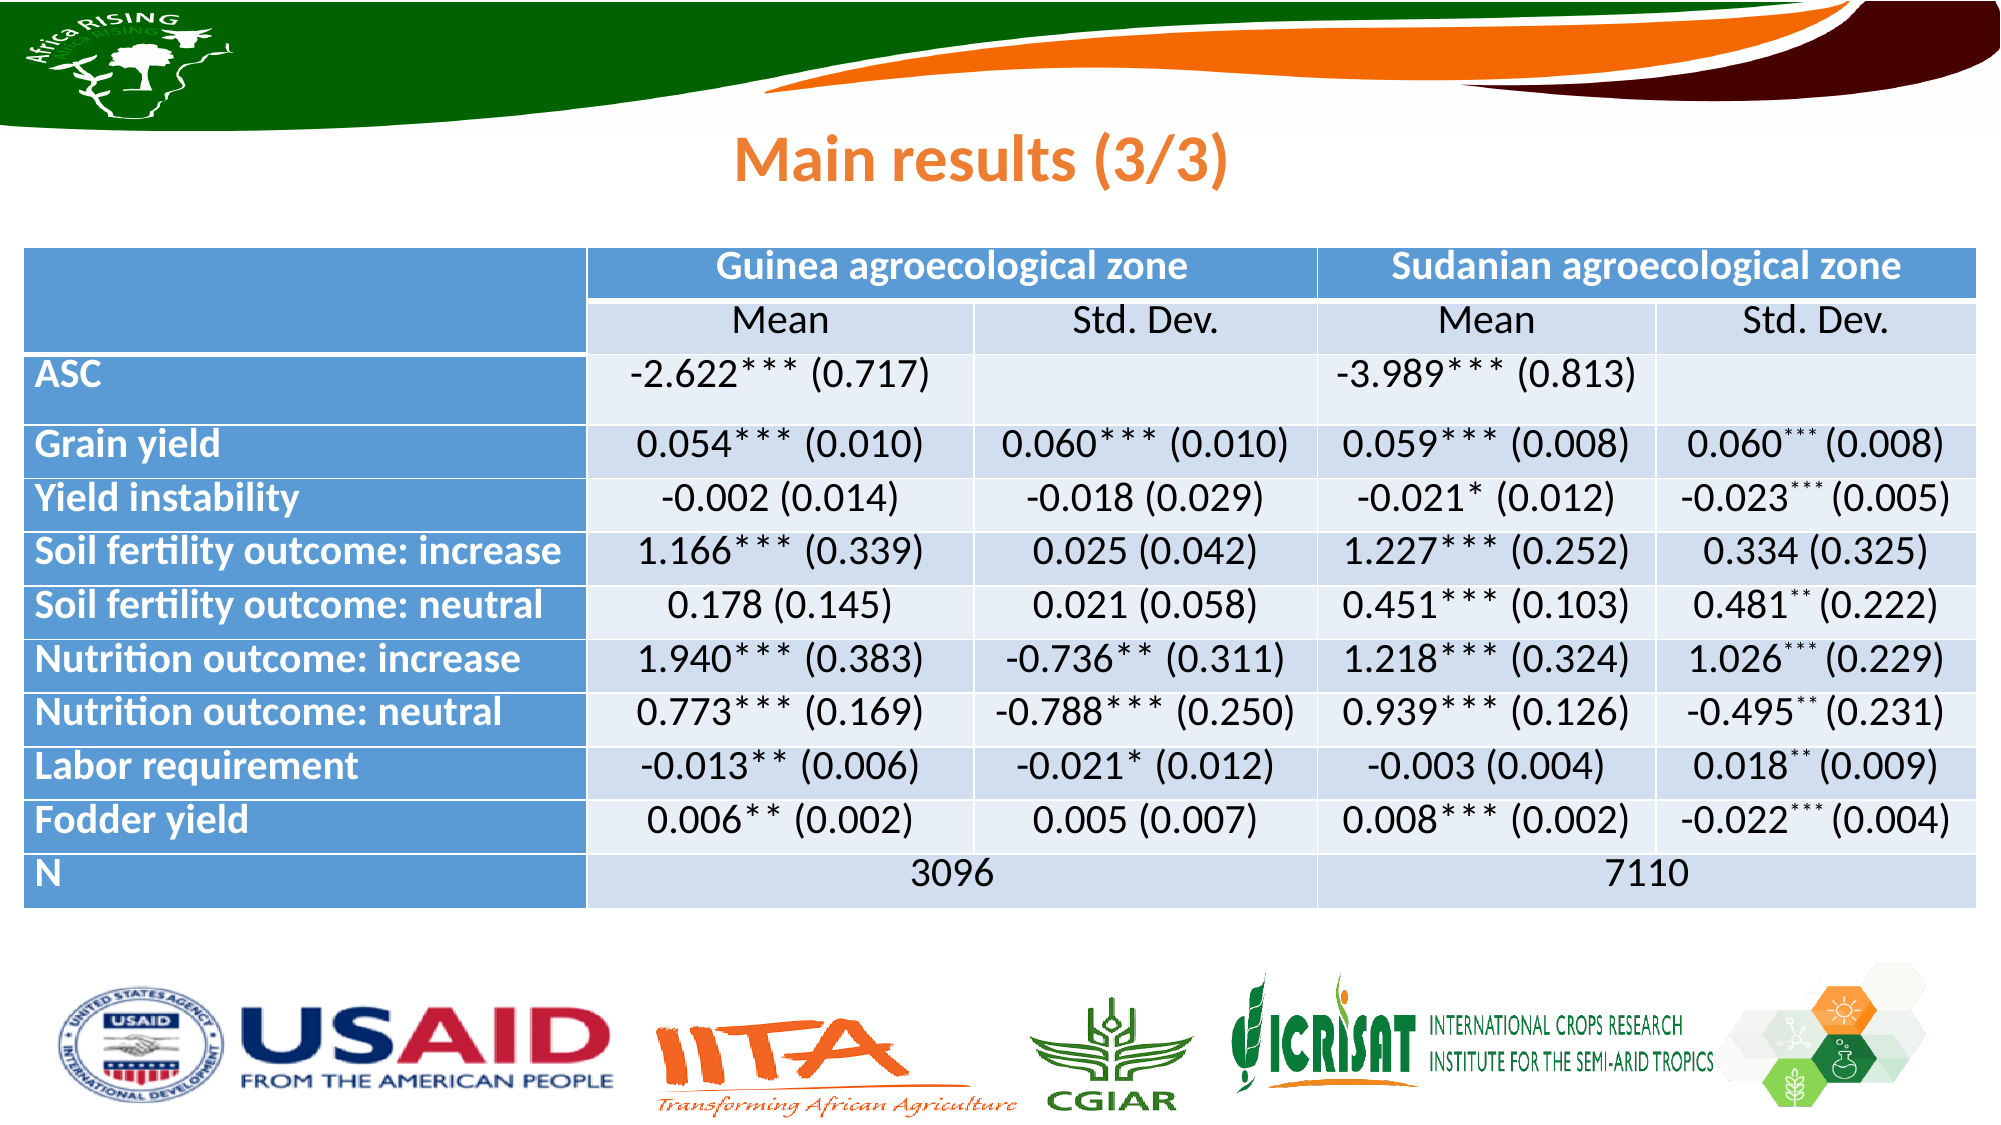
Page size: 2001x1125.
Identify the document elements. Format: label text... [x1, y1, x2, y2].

table_cell 0.054*** (0.010) [588, 426, 973, 478]
table_cell 0.481** (0.222) [1657, 587, 1976, 639]
table_cell Std. Dev. [1657, 304, 1976, 354]
table_cell 1.218*** (0.324) [1318, 640, 1655, 692]
table_header [24, 248, 586, 352]
table_cell 0.939*** (0.126) [1318, 694, 1655, 746]
table_cell -0.788*** (0.250) [975, 694, 1317, 746]
table_cell Soil fertility outcome: neutral [24, 587, 586, 639]
table_cell -3.989*** (0.813) [1318, 355, 1655, 424]
table_cell 1.940*** (0.383) [588, 640, 973, 692]
table_cell -0.023*** (0.005) [1657, 479, 1976, 531]
table_cell -0.003 (0.004) [1318, 748, 1655, 799]
table_cell Grain yield [24, 426, 586, 478]
table_cell Soil fertility outcome: increase [24, 533, 586, 585]
picture [656, 997, 1194, 1121]
table_cell 7110 [1318, 855, 1976, 908]
table_cell 1.026*** (0.229) [1657, 640, 1976, 692]
picture [1229, 962, 1926, 1107]
table_cell 0.025 (0.042) [975, 533, 1317, 585]
table_cell 0.021 (0.058) [975, 587, 1317, 639]
table_cell -0.013** (0.006) [588, 748, 973, 799]
table_cell -0.018 (0.029) [975, 479, 1317, 531]
table_cell Nutrition outcome: increase [24, 640, 586, 692]
table_cell 0.006** (0.002) [588, 801, 973, 853]
table_header Guinea agroecological zone [588, 248, 1317, 298]
table_cell Mean [588, 304, 973, 354]
text_box Main results (3/3) [78, 131, 1886, 202]
table_cell Yield instability [24, 479, 586, 531]
table_cell -0.495** (0.231) [1657, 694, 1976, 746]
table_cell ASC [24, 357, 586, 424]
table_cell -0.736** (0.311) [975, 640, 1317, 692]
table_cell Std. Dev. [975, 304, 1317, 354]
table_cell 0.178 (0.145) [588, 587, 973, 639]
table_cell 0.059*** (0.008) [1318, 426, 1655, 478]
table_cell 1.166*** (0.339) [588, 533, 973, 585]
table_cell 0.334 (0.325) [1657, 533, 1976, 585]
table_cell 0.773*** (0.169) [588, 694, 973, 746]
table_cell -2.622*** (0.717) [588, 355, 973, 424]
table_cell -0.021* (0.012) [975, 748, 1317, 799]
table_cell [1657, 355, 1976, 424]
table_header Sudanian agroecological zone [1318, 248, 1976, 298]
picture [46, 983, 625, 1107]
table_cell -0.002 (0.014) [588, 479, 973, 531]
table_cell 1.227*** (0.252) [1318, 533, 1655, 585]
table_cell 0.005 (0.007) [975, 801, 1317, 853]
table_cell [975, 355, 1317, 424]
table_cell 0.060*** (0.010) [975, 426, 1317, 478]
table_cell 3096 [588, 855, 1317, 908]
table_cell 0.060*** (0.008) [1657, 426, 1976, 478]
table_cell Labor requirement [24, 748, 586, 799]
table_cell -0.021* (0.012) [1318, 479, 1655, 531]
table_cell 0.008*** (0.002) [1318, 801, 1655, 853]
table_cell 0.018** (0.009) [1657, 748, 1976, 799]
table_cell -0.022*** (0.004) [1657, 801, 1976, 853]
table_cell Nutrition outcome: neutral [24, 694, 586, 746]
table_cell Mean [1318, 304, 1655, 354]
table_cell Fodder yield [24, 801, 586, 853]
table_cell 0.451*** (0.103) [1318, 587, 1655, 639]
table_cell N [24, 855, 586, 908]
picture [0, 0, 2000, 131]
